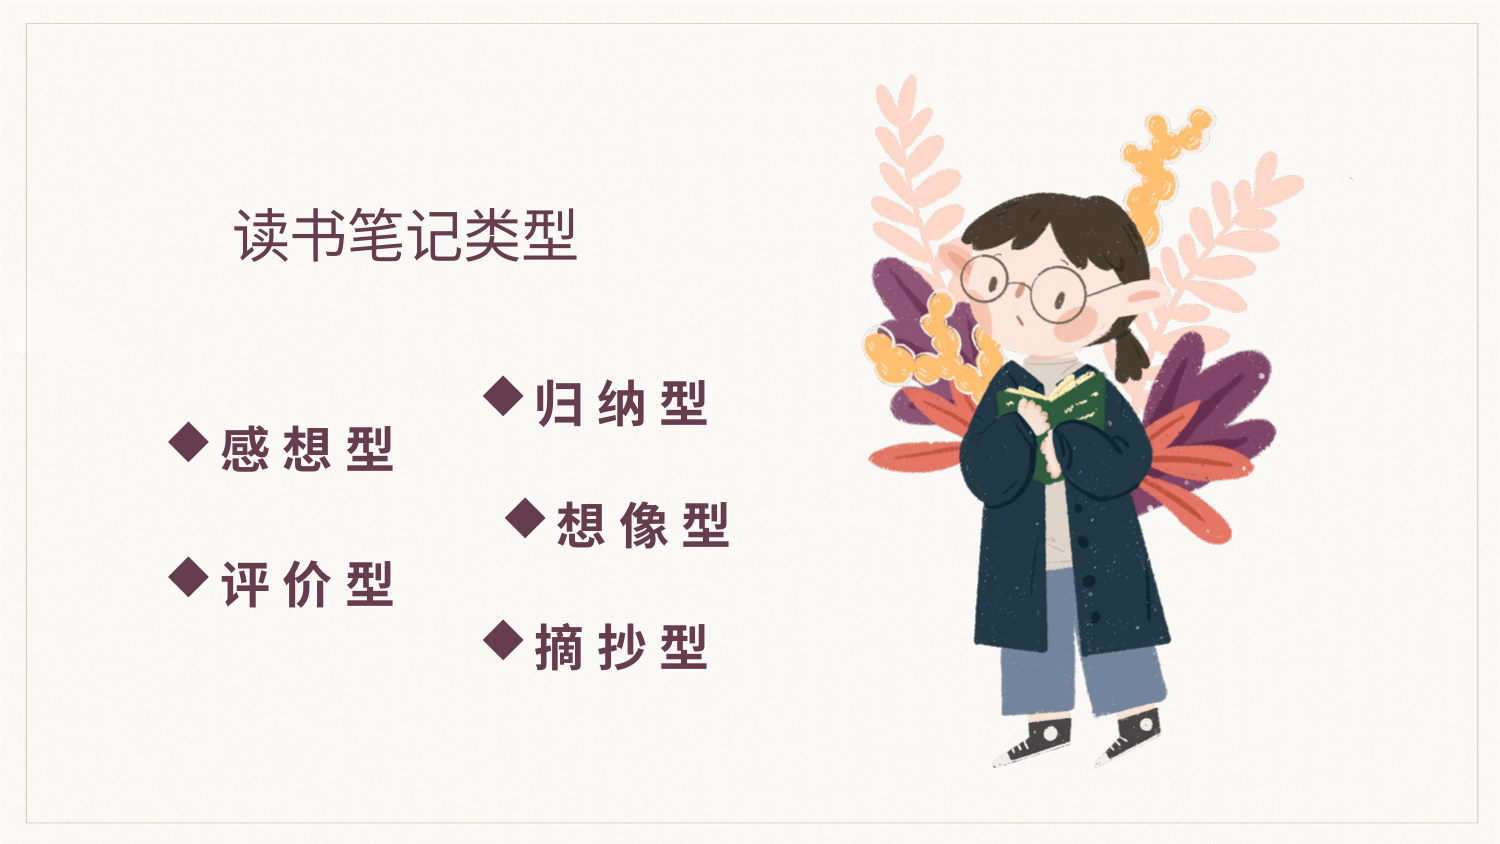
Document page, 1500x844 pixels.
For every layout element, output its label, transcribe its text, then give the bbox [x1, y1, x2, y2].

text_box 感想型 [143, 400, 520, 497]
text_box 归纳型 [458, 354, 705, 451]
picture [0, 0, 1500, 844]
text_box 读书笔记类型 [217, 191, 595, 277]
text_box 摘抄型 [458, 598, 705, 695]
text_box 评价型 [143, 535, 519, 633]
text_box 想像型 [480, 476, 705, 573]
